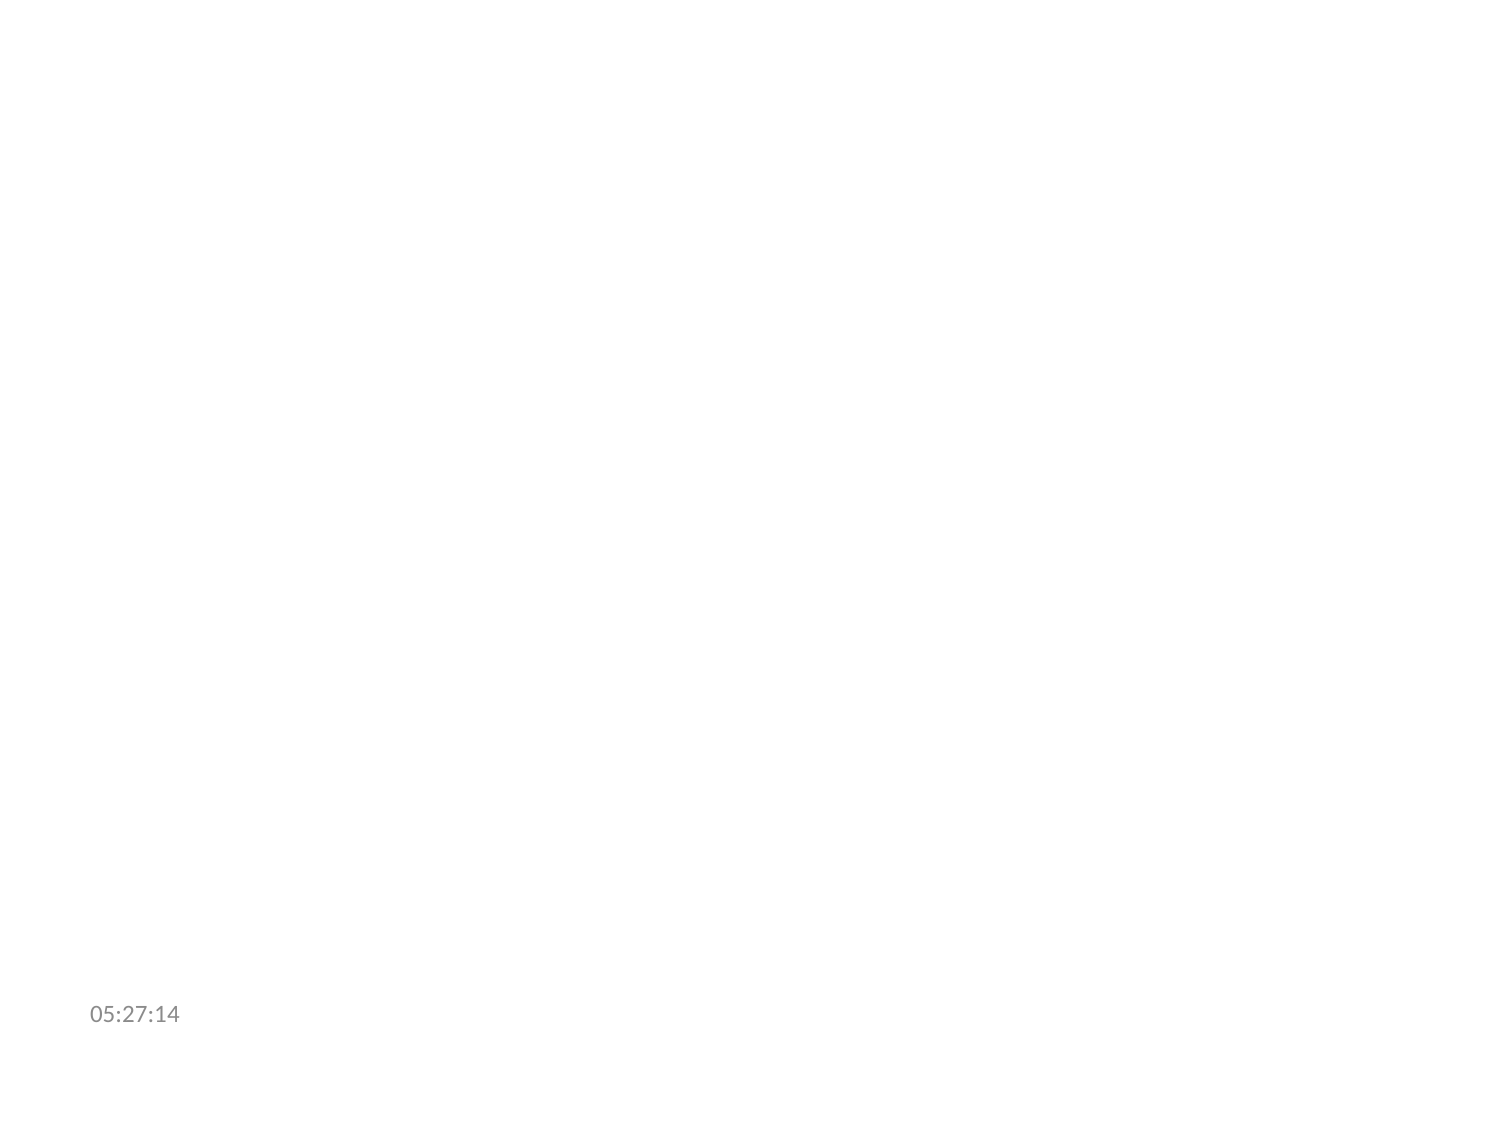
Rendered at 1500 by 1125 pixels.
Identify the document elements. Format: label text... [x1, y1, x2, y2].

text_box 15:35:09 [75, 982, 425, 1043]
